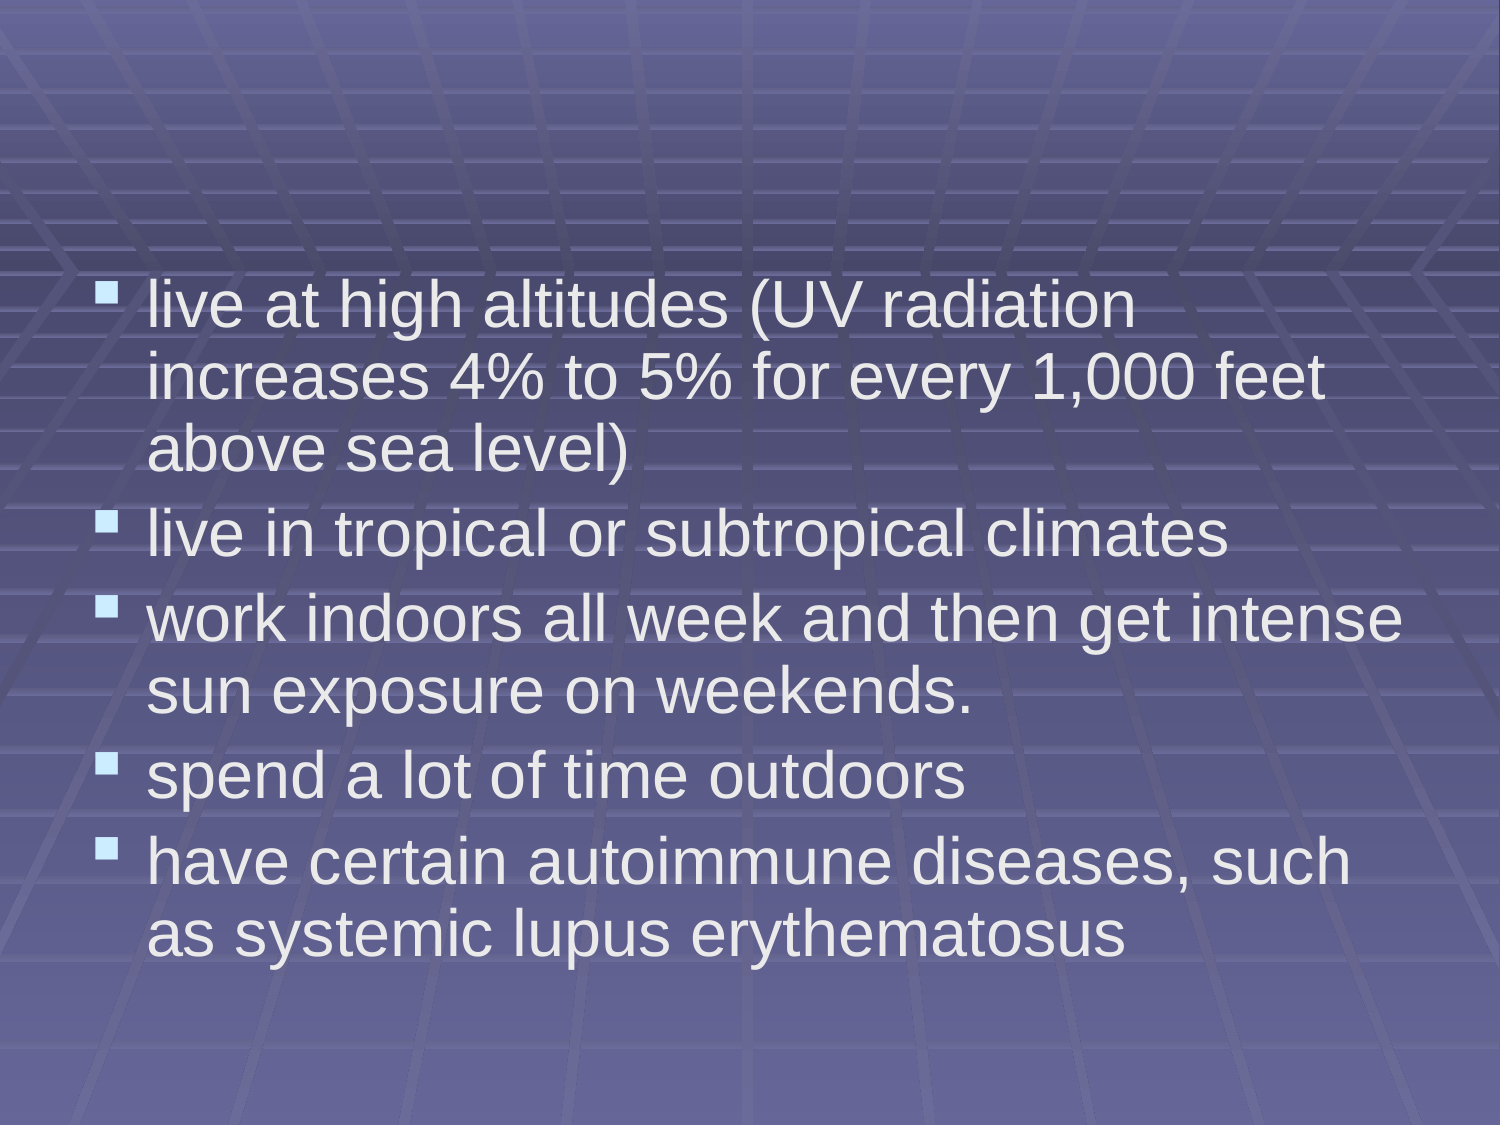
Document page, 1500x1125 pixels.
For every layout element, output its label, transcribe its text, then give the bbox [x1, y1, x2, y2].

list live at high altitudes (UV radiation increases 4% to 5% for every 1,000 feet above sea level) live in tropical or subtropical climates work indoors all week and then get intense sun exposure on weekends. spend a lot of time outdoors have certain autoimmune diseases, such as systemic lupus erythematosus [74, 261, 1425, 1001]
